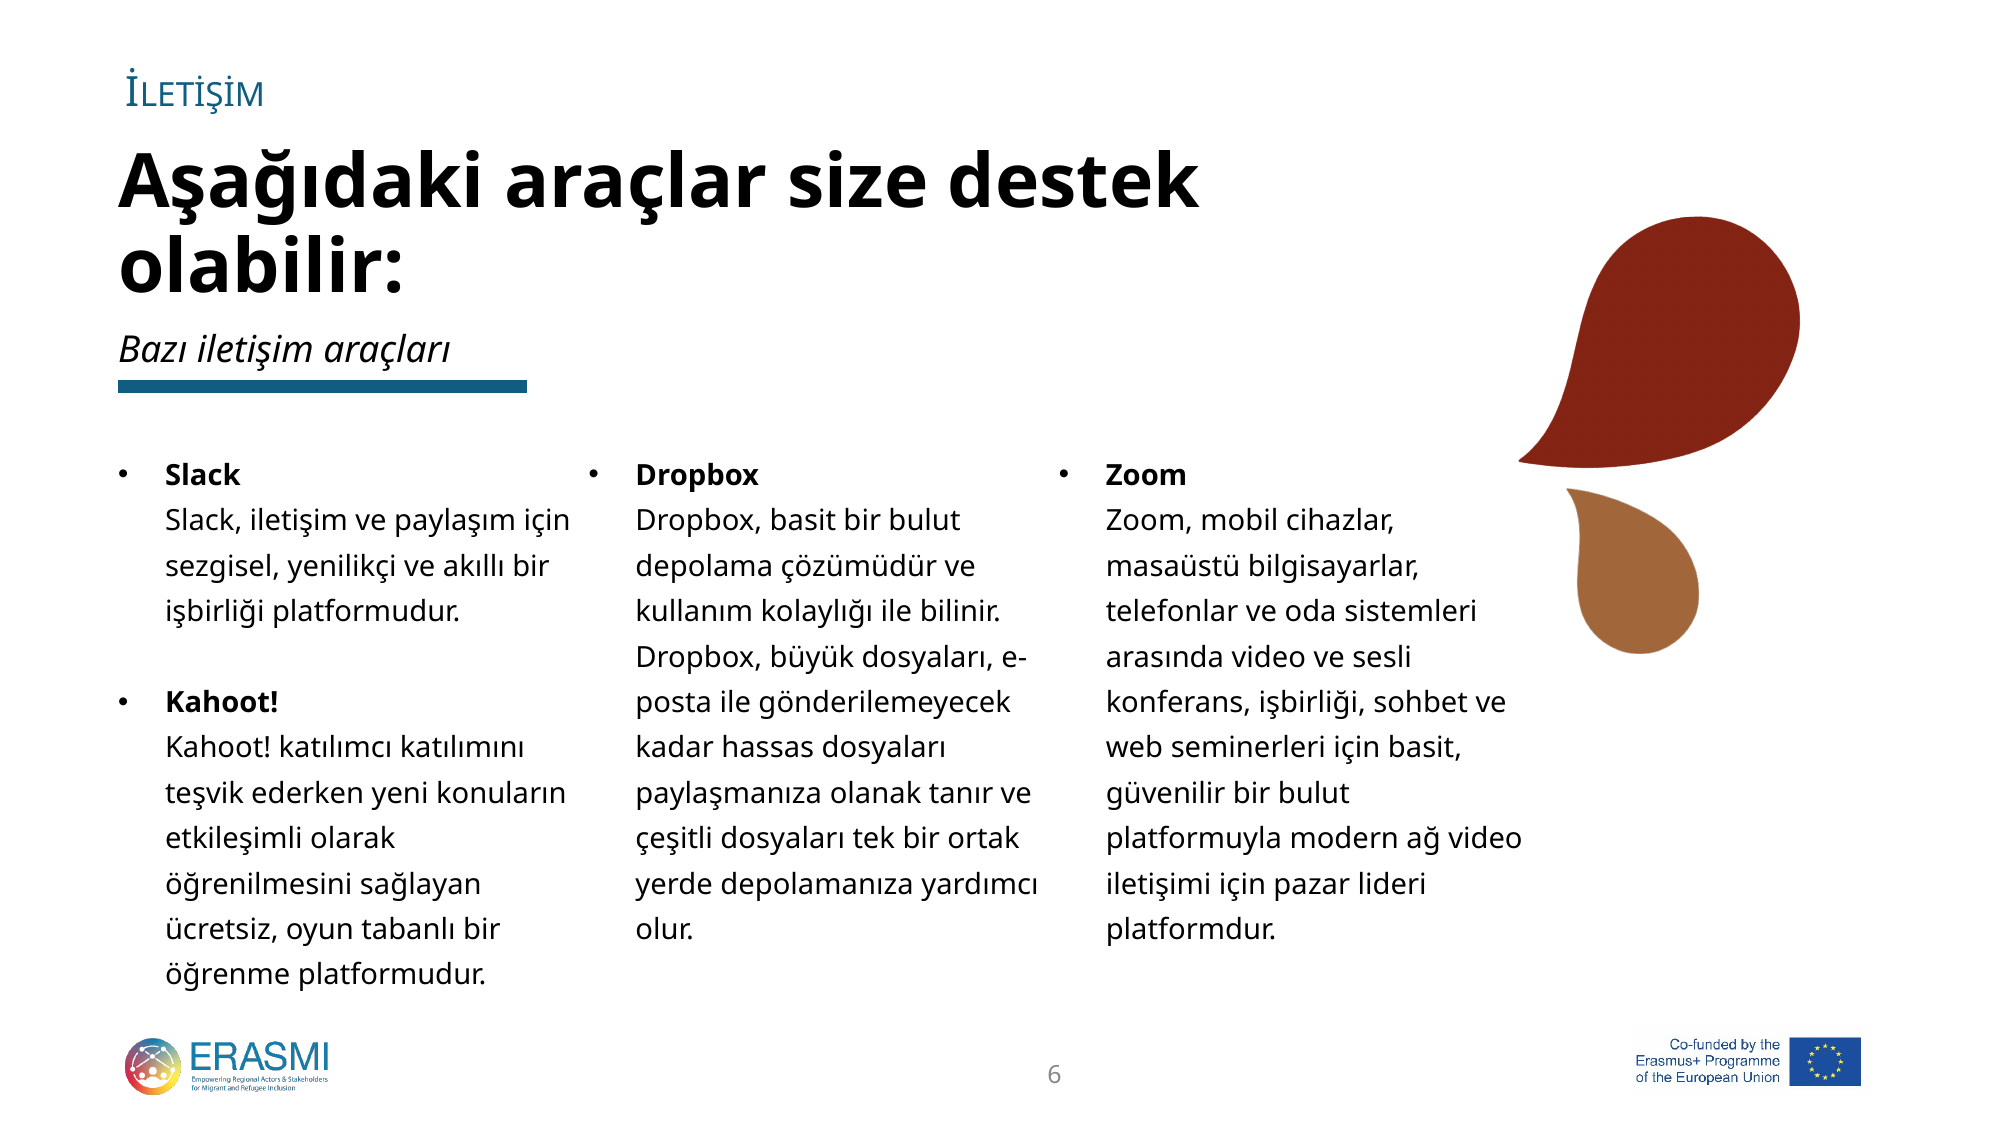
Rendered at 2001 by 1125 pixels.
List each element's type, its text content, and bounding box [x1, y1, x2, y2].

list Slack Slack, iletişim ve paylaşım için sezgisel, yenilikçi ve akıllı bir işbirliği platformudur. Kahoot! Kahoot! katılımcı katılımını teşvik ederken yeni konuların etkileşimli olarak öğrenilmesini sağlayan ücretsiz, oyun tabanlı bir öğrenme platformudur. Dropbox Dropbox, basit bir bulut depolama çözümüdür ve kullanım kolaylığı ile bilinir. Dropbox, büyük dosyaları, e-posta ile gönderilemeyecek kadar hassas dosyaları paylaşmanıza olanak tanır ve çeşitli dosyaları tek bir ortak yerde depolamanıza yardımcı olur. Zoom Zoom, mobil cihazlar, masaüstü bilgisayarlar, telefonlar ve oda sistemleri arasında video ve sesli konferans, işbirliği, sohbet ve web seminerleri için basit, güvenilir bir bulut platformuyla modern ağ video iletişimi için pazar lideri platformdur. [117, 445, 2000, 1053]
picture [118, 1053, 332, 1098]
title Aşağıdaki araçlar size destek olabilir: [117, 138, 1472, 297]
picture [1507, 197, 1807, 486]
picture [1630, 1053, 1872, 1098]
picture [1549, 489, 1715, 654]
list Bazı iletişim araçları [117, 311, 528, 371]
